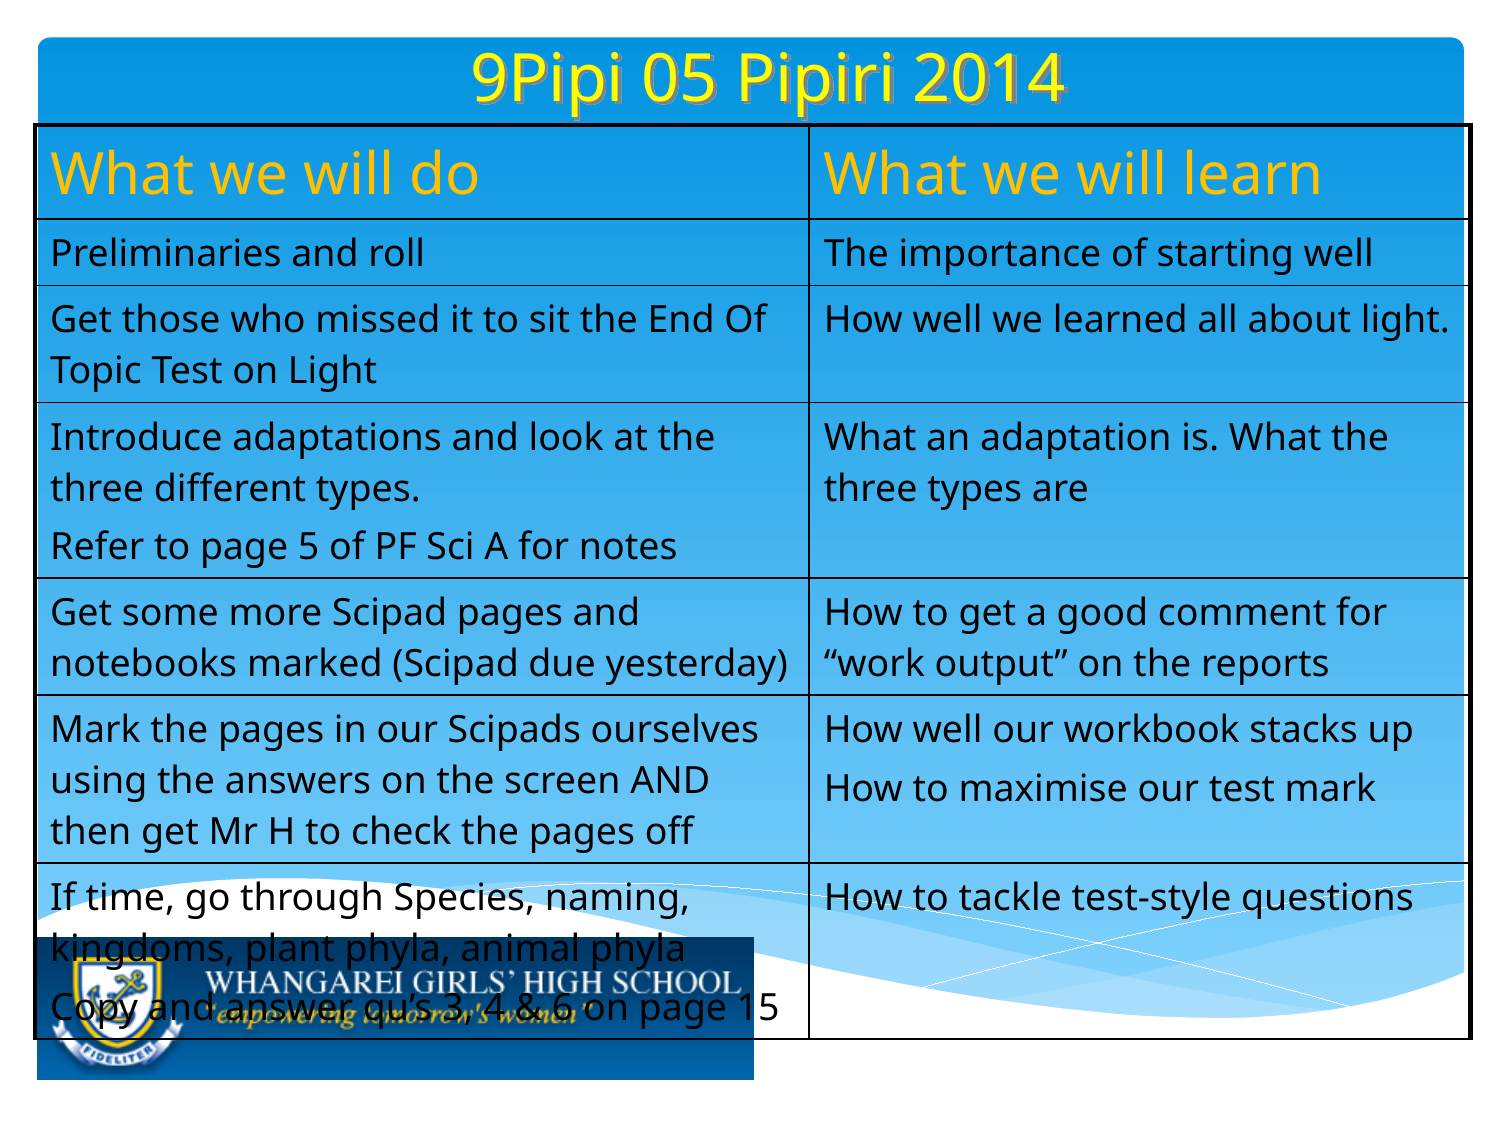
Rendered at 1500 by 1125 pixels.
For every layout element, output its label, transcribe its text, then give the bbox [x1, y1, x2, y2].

table_cell Mark the pages in our Scipads ourselves using the answers on the screen AND then get Mr H to check the pages off [37, 696, 808, 862]
table_cell Get those who missed it to sit the End Of Topic Test on Light [37, 286, 808, 402]
text_box 9Pipi 05 Pipiri 2014 [162, 24, 1375, 123]
table_cell How to tackle test-style questions [810, 864, 1468, 1038]
table_cell How well our workbook stacks up How to maximise our test mark [810, 696, 1468, 862]
picture [37, 937, 754, 1080]
table_cell Get some more Scipad pages and notebooks marked (Scipad due yesterday) [37, 579, 808, 694]
table_cell If time, go through Species, naming, kingdoms, plant phyla, animal phyla Copy and answer qu’s 3, 4 & 6 on page 15 [37, 864, 808, 1038]
table_cell The importance of starting well [810, 220, 1468, 285]
table_header What we will learn [810, 127, 1468, 218]
table_header What we will do [37, 127, 808, 218]
table_cell How to get a good comment for “work output” on the reports [810, 579, 1468, 694]
table_cell Introduce adaptations and look at the three different types. Refer to page 5 of PF Sci A for notes [37, 403, 808, 577]
table_cell Preliminaries and roll [37, 220, 808, 285]
table_cell What an adaptation is. What the three types are [810, 403, 1468, 577]
table_cell How well we learned all about light. [810, 286, 1468, 402]
